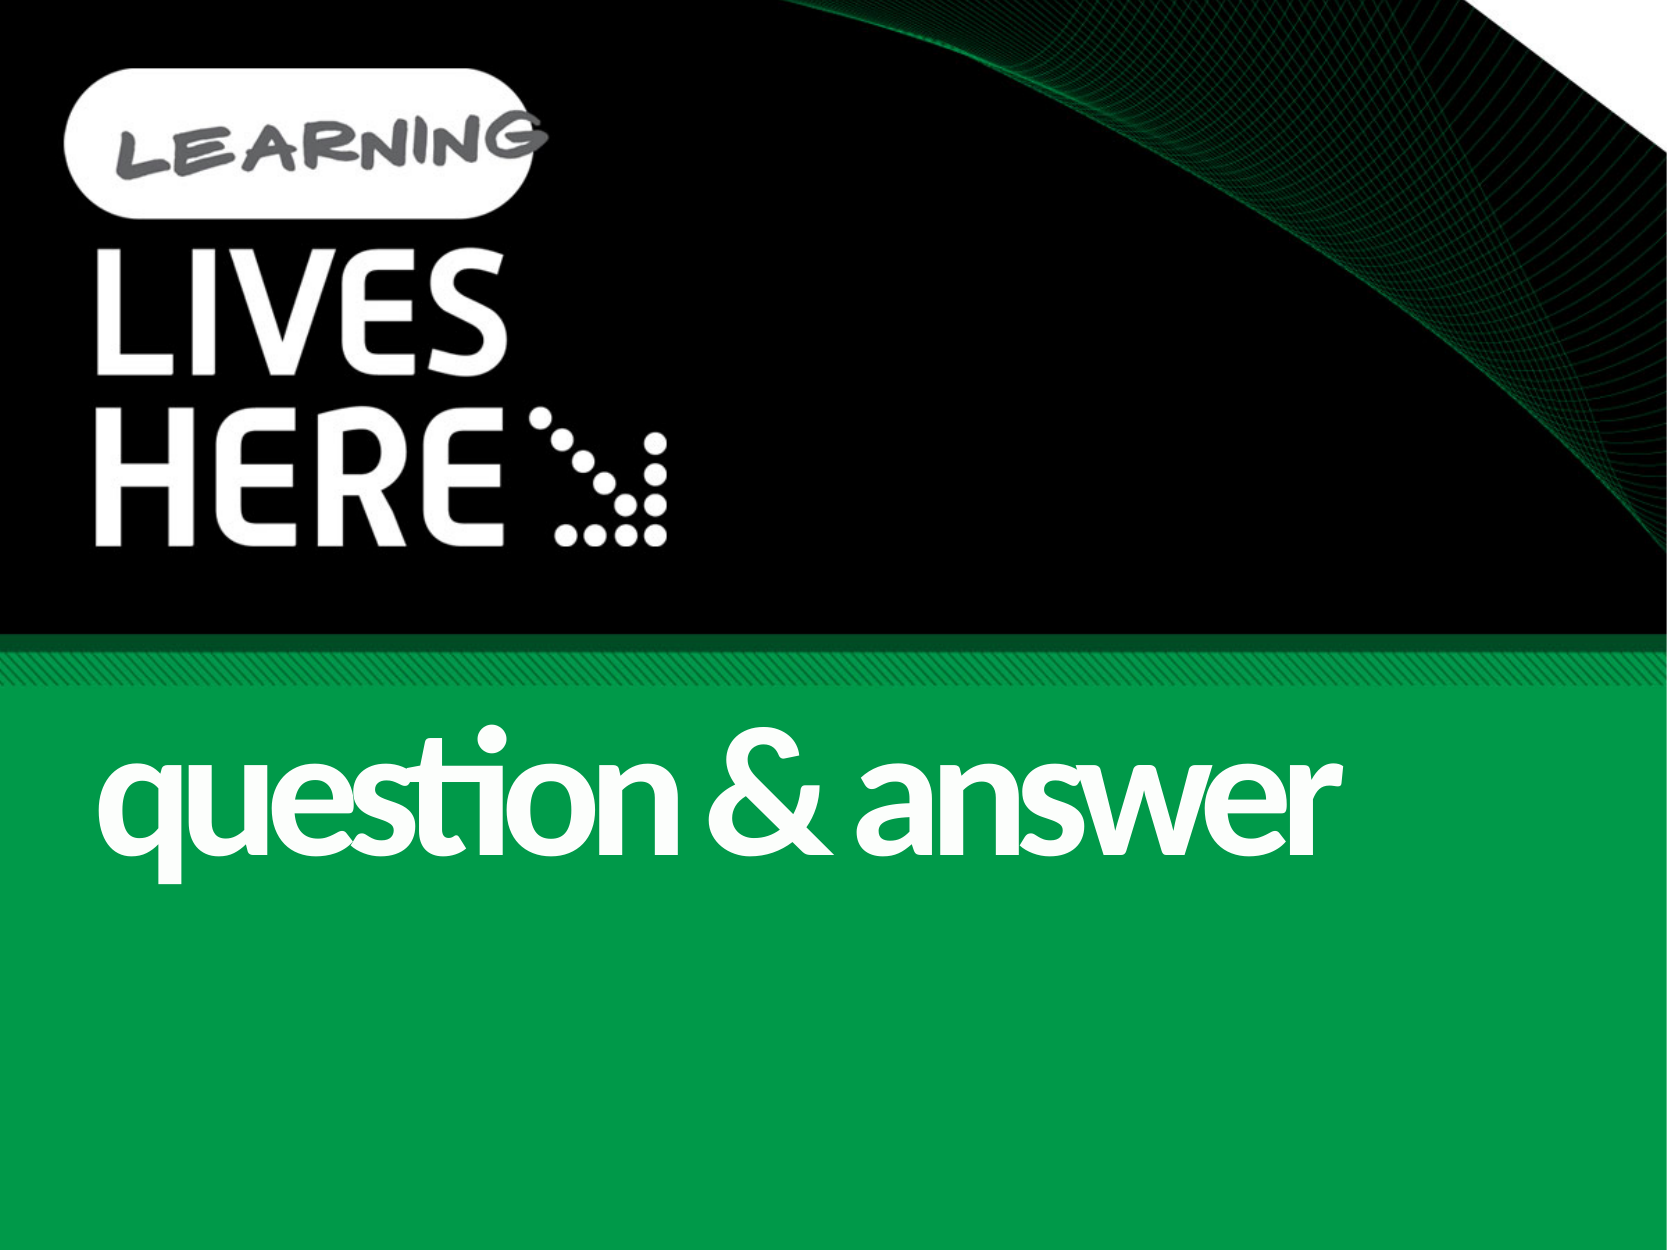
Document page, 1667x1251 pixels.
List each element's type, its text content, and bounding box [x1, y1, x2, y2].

list question & answer [93, 695, 1494, 889]
picture [0, 0, 1667, 1250]
